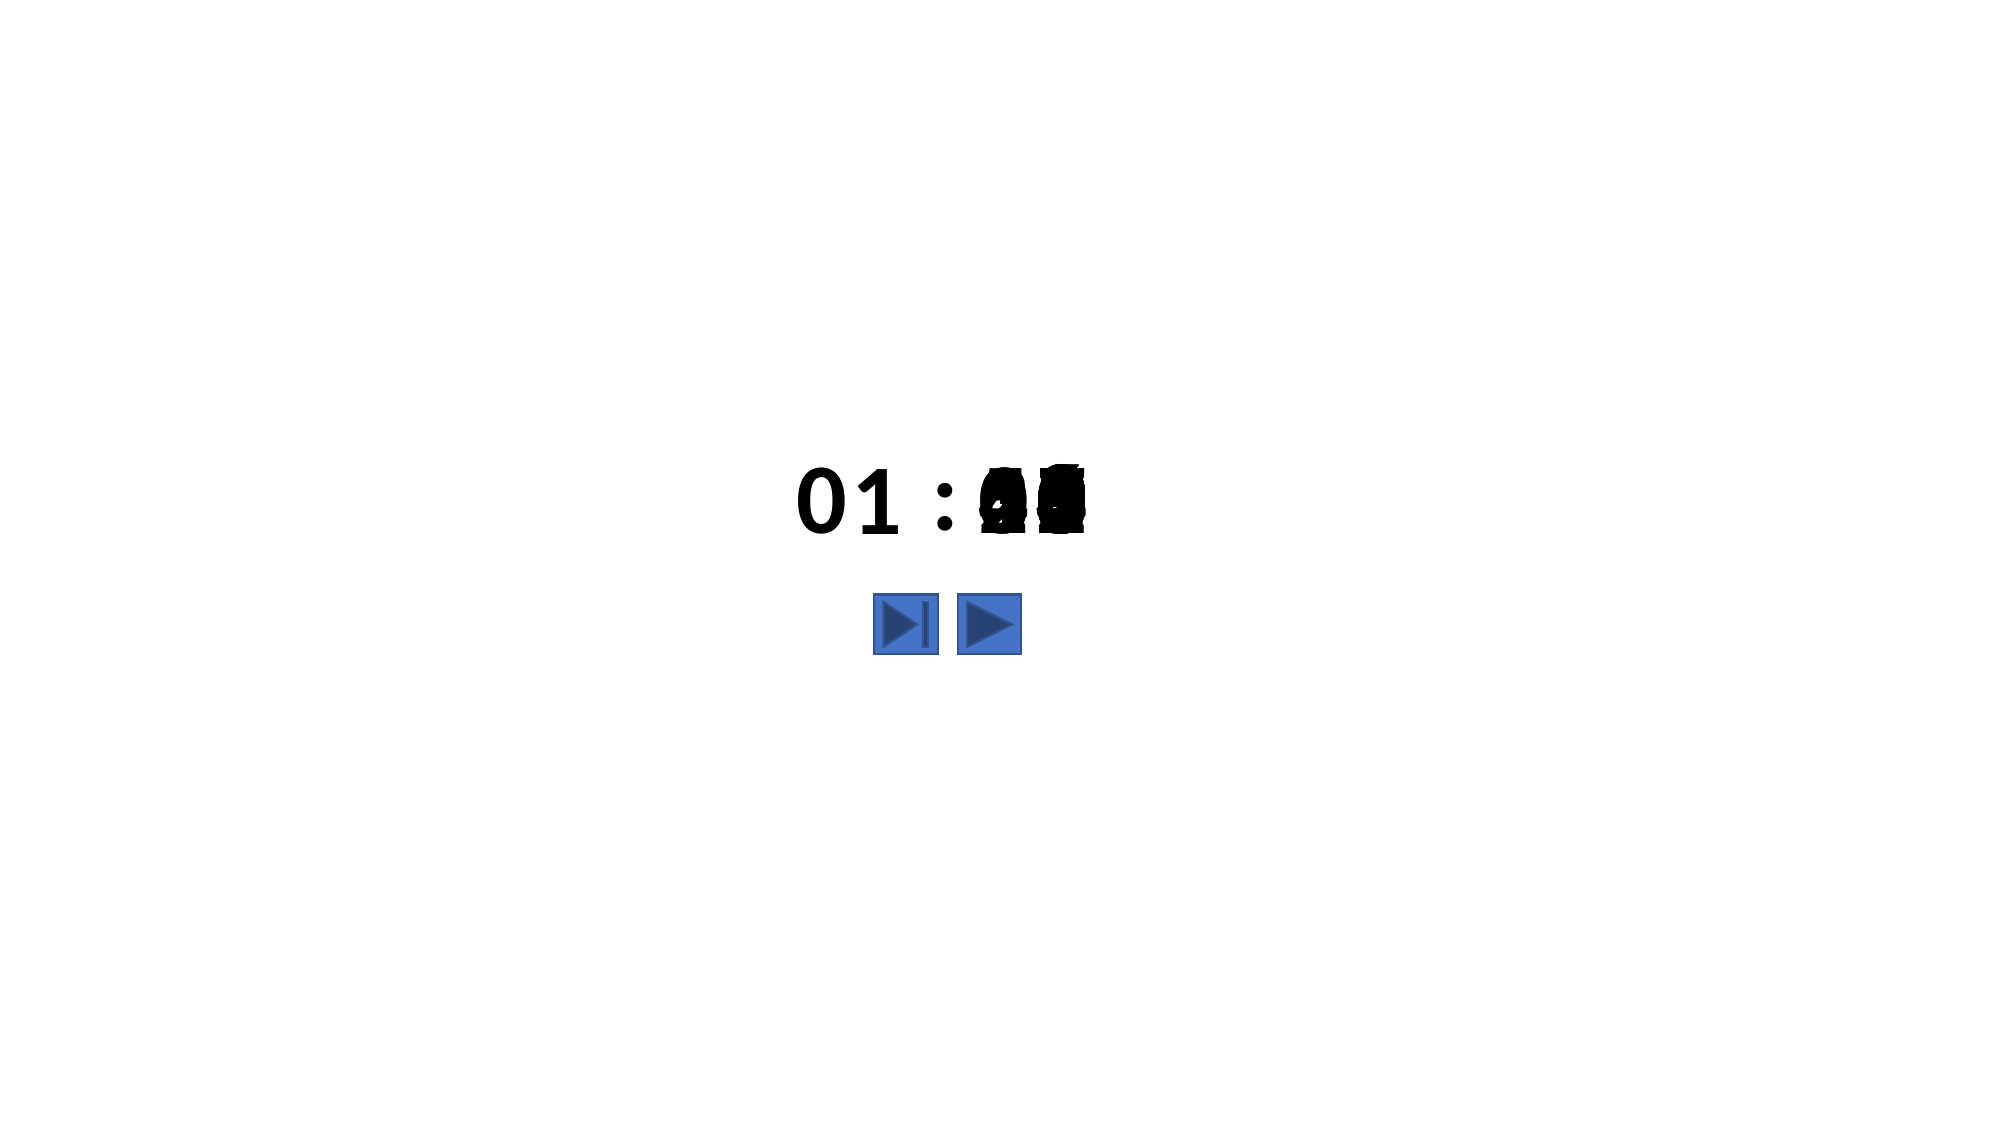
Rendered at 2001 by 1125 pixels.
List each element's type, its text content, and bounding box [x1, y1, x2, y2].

slide_number 0 [466, 464, 917, 525]
